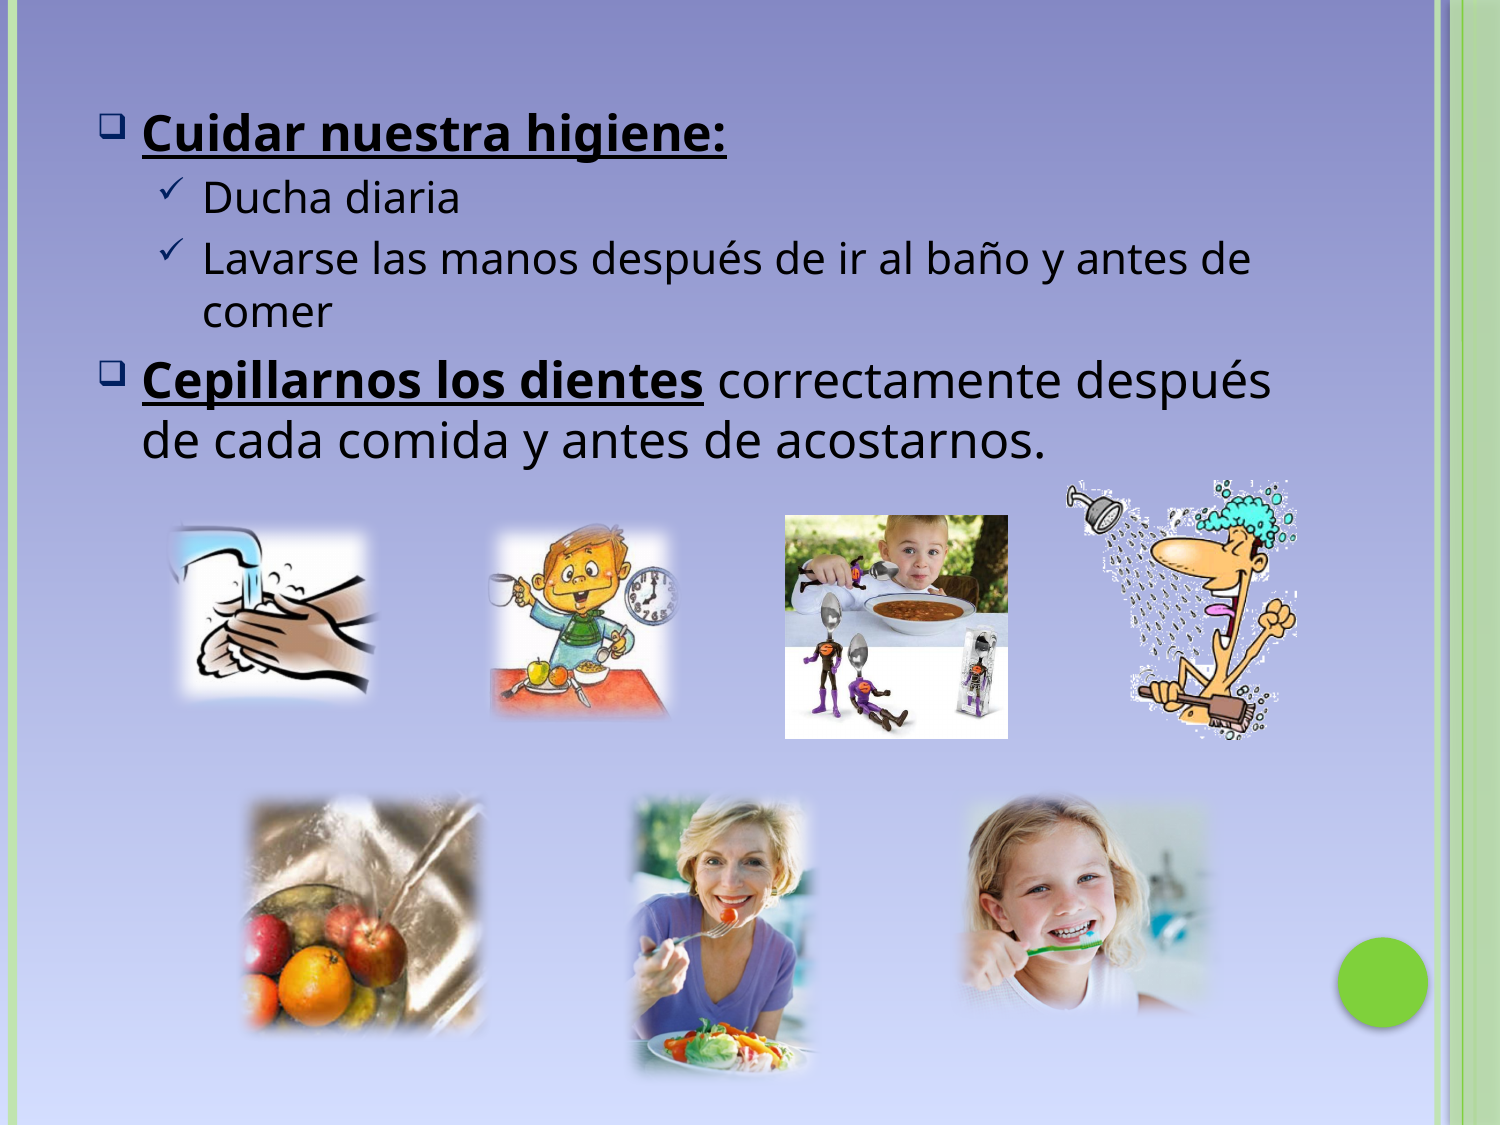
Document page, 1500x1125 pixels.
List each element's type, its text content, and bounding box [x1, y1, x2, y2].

picture [1065, 479, 1298, 741]
list Cuidar nuestra higiene: Ducha diaria Lavarse las manos después de ir al baño y antes de comer Cepillarnos los dientes correctamente después de cada comida y antes de acostarnos. [82, 93, 1307, 1074]
picture [233, 784, 493, 1044]
picture [163, 515, 384, 716]
picture [620, 784, 824, 1088]
picture [948, 784, 1226, 1021]
picture [784, 515, 1009, 739]
picture [479, 515, 686, 727]
